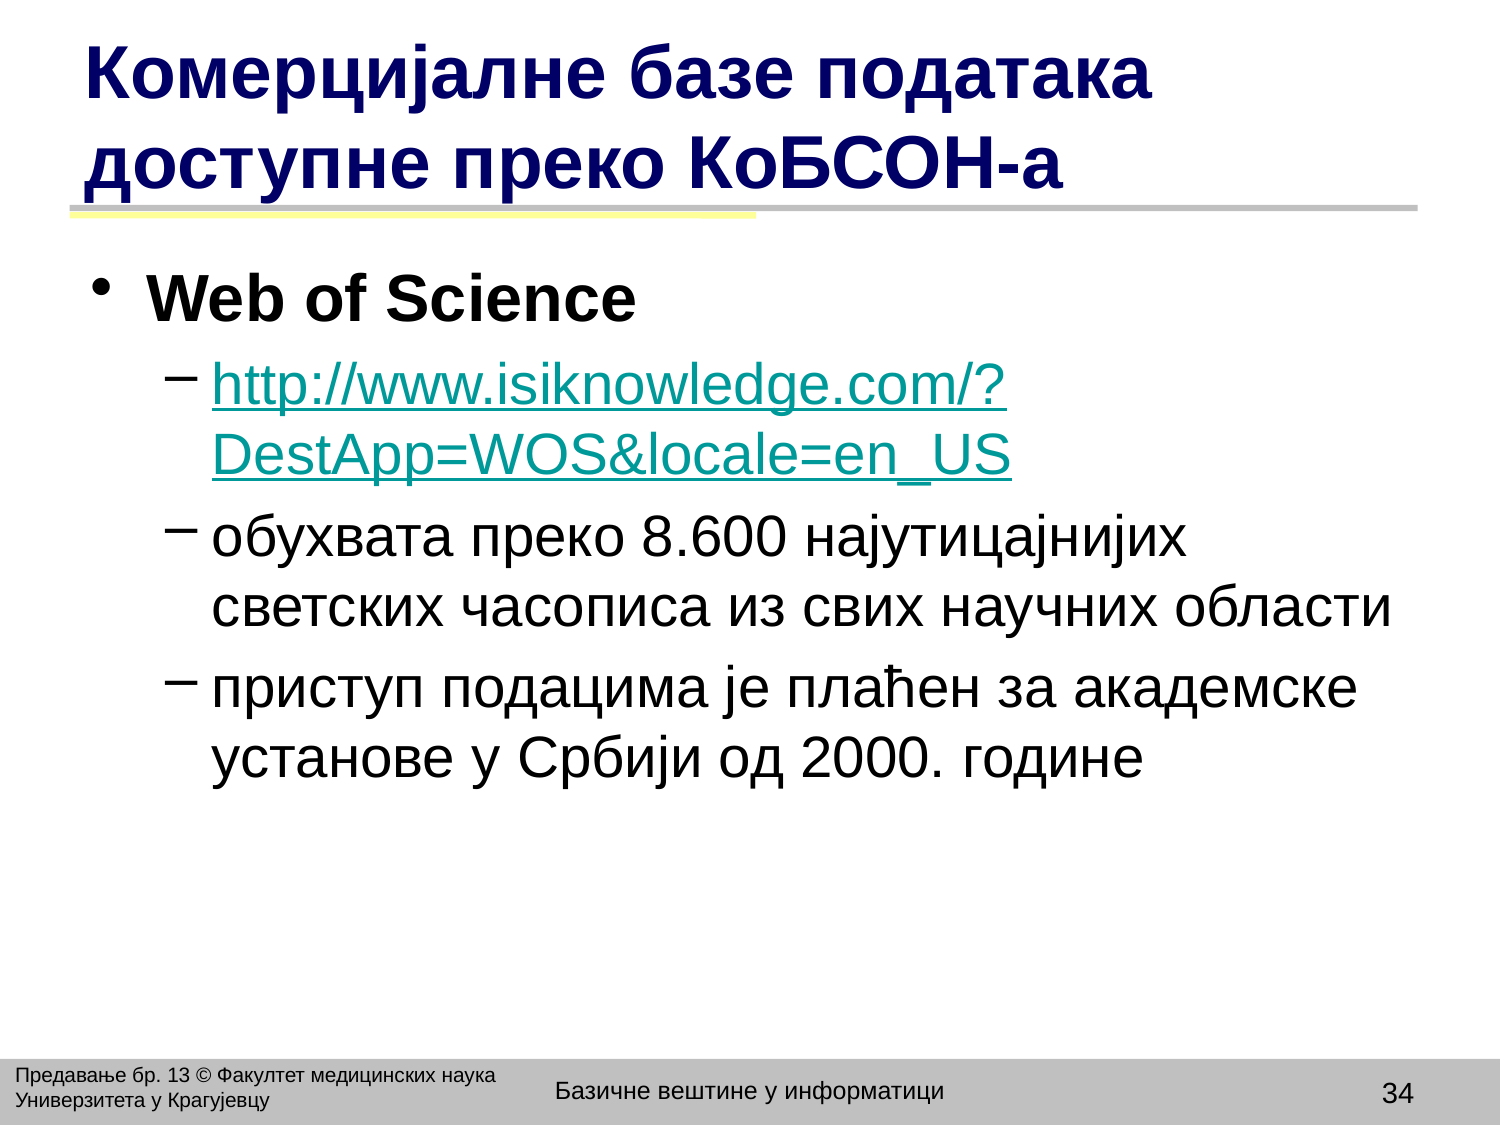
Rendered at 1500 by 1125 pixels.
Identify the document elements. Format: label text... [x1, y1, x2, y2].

title Комерцијалне базе података доступне преко КоБСОН-а [69, 19, 1426, 208]
footer Базичне вештине у информатици [512, 1066, 988, 1125]
slide_number 34 [1079, 1066, 1430, 1125]
slide_number Предавање бр. 13 © Факултет медицинских наука Универзитета у Крагујевцу [0, 1053, 617, 1108]
list Web of Science http://www.isiknowledge.com/?DestApp=WOS&locale=en_US обухвата преко 8.600 најутицајнијих светских часописа из свих научних области приступ подацима је плаћен за академске установе у Србији од 2000. године [74, 246, 1426, 1023]
